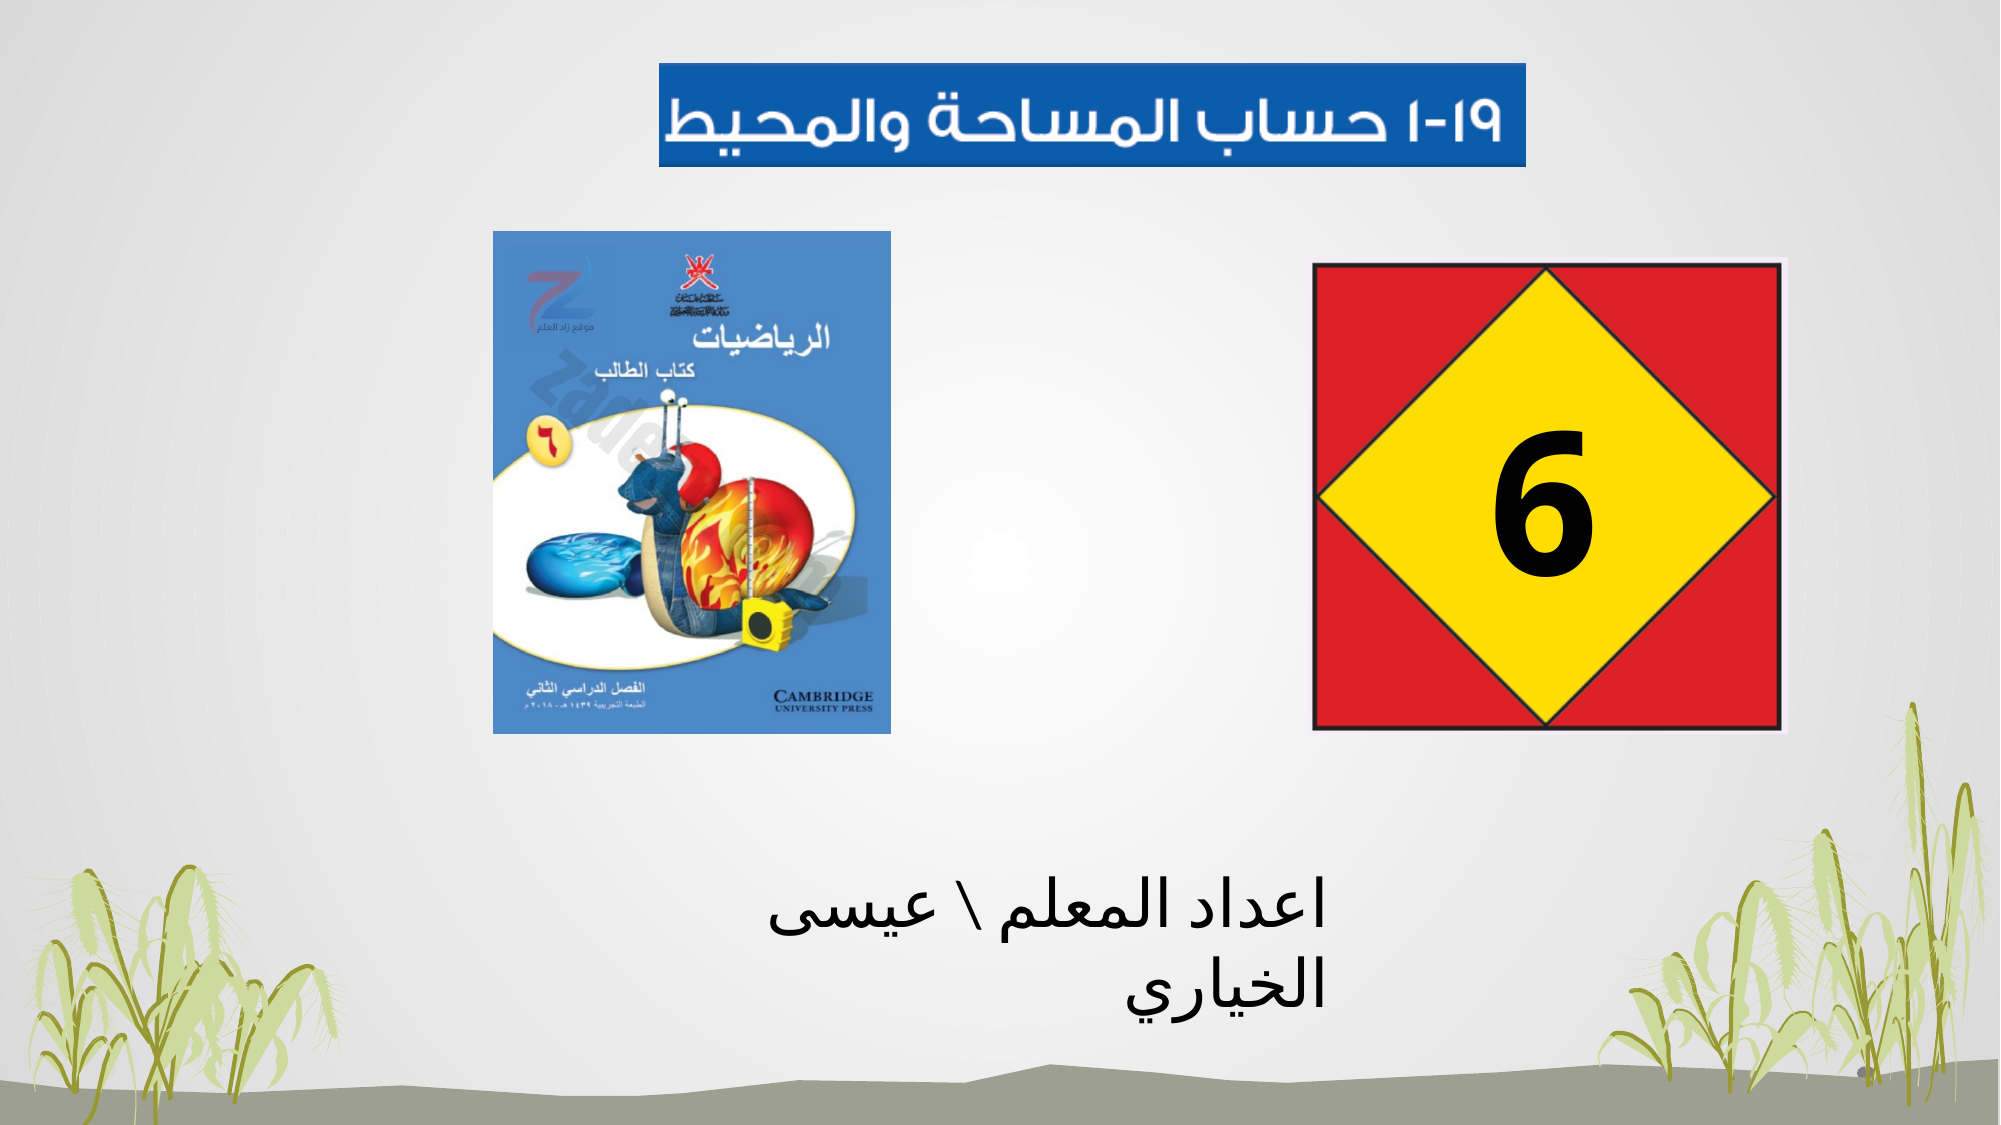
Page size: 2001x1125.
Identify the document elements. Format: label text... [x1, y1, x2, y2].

picture [493, 231, 891, 734]
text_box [1307, 257, 1788, 734]
text_box اعداد المعلم \ عيسى الخياري [659, 853, 1437, 1028]
picture [659, 63, 1526, 167]
